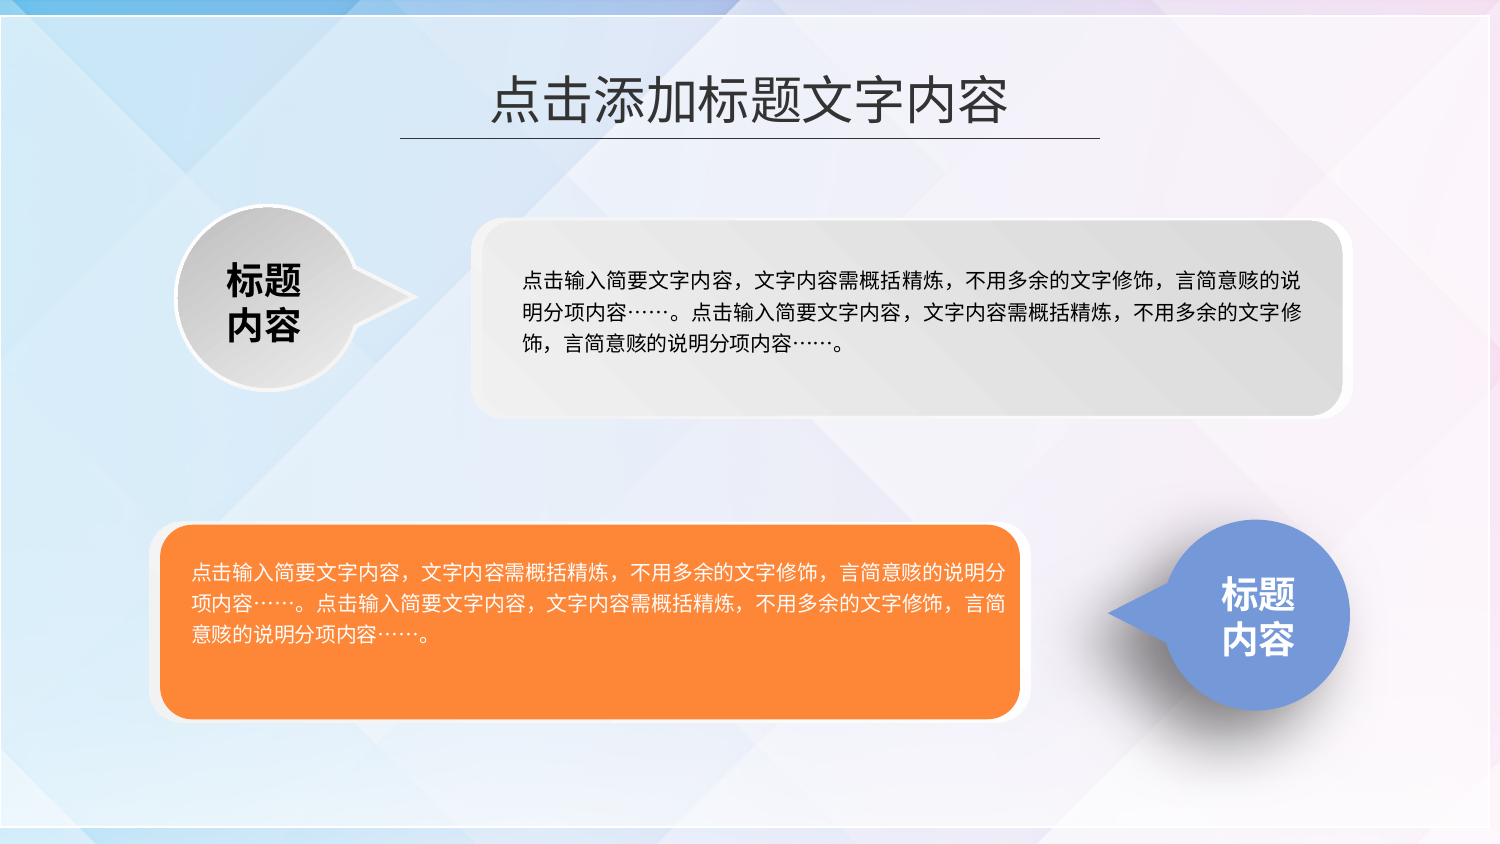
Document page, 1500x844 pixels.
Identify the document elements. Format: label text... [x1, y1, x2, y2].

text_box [149, 521, 1031, 723]
text_box 标题 内容 [192, 257, 201, 348]
text_box [1105, 518, 1352, 712]
picture [0, 0, 1500, 844]
text_box 标题 内容 [1187, 570, 1331, 662]
text_box 点击添加标题文字内容 [472, 60, 1028, 138]
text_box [471, 217, 1354, 419]
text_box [201, 175, 391, 420]
